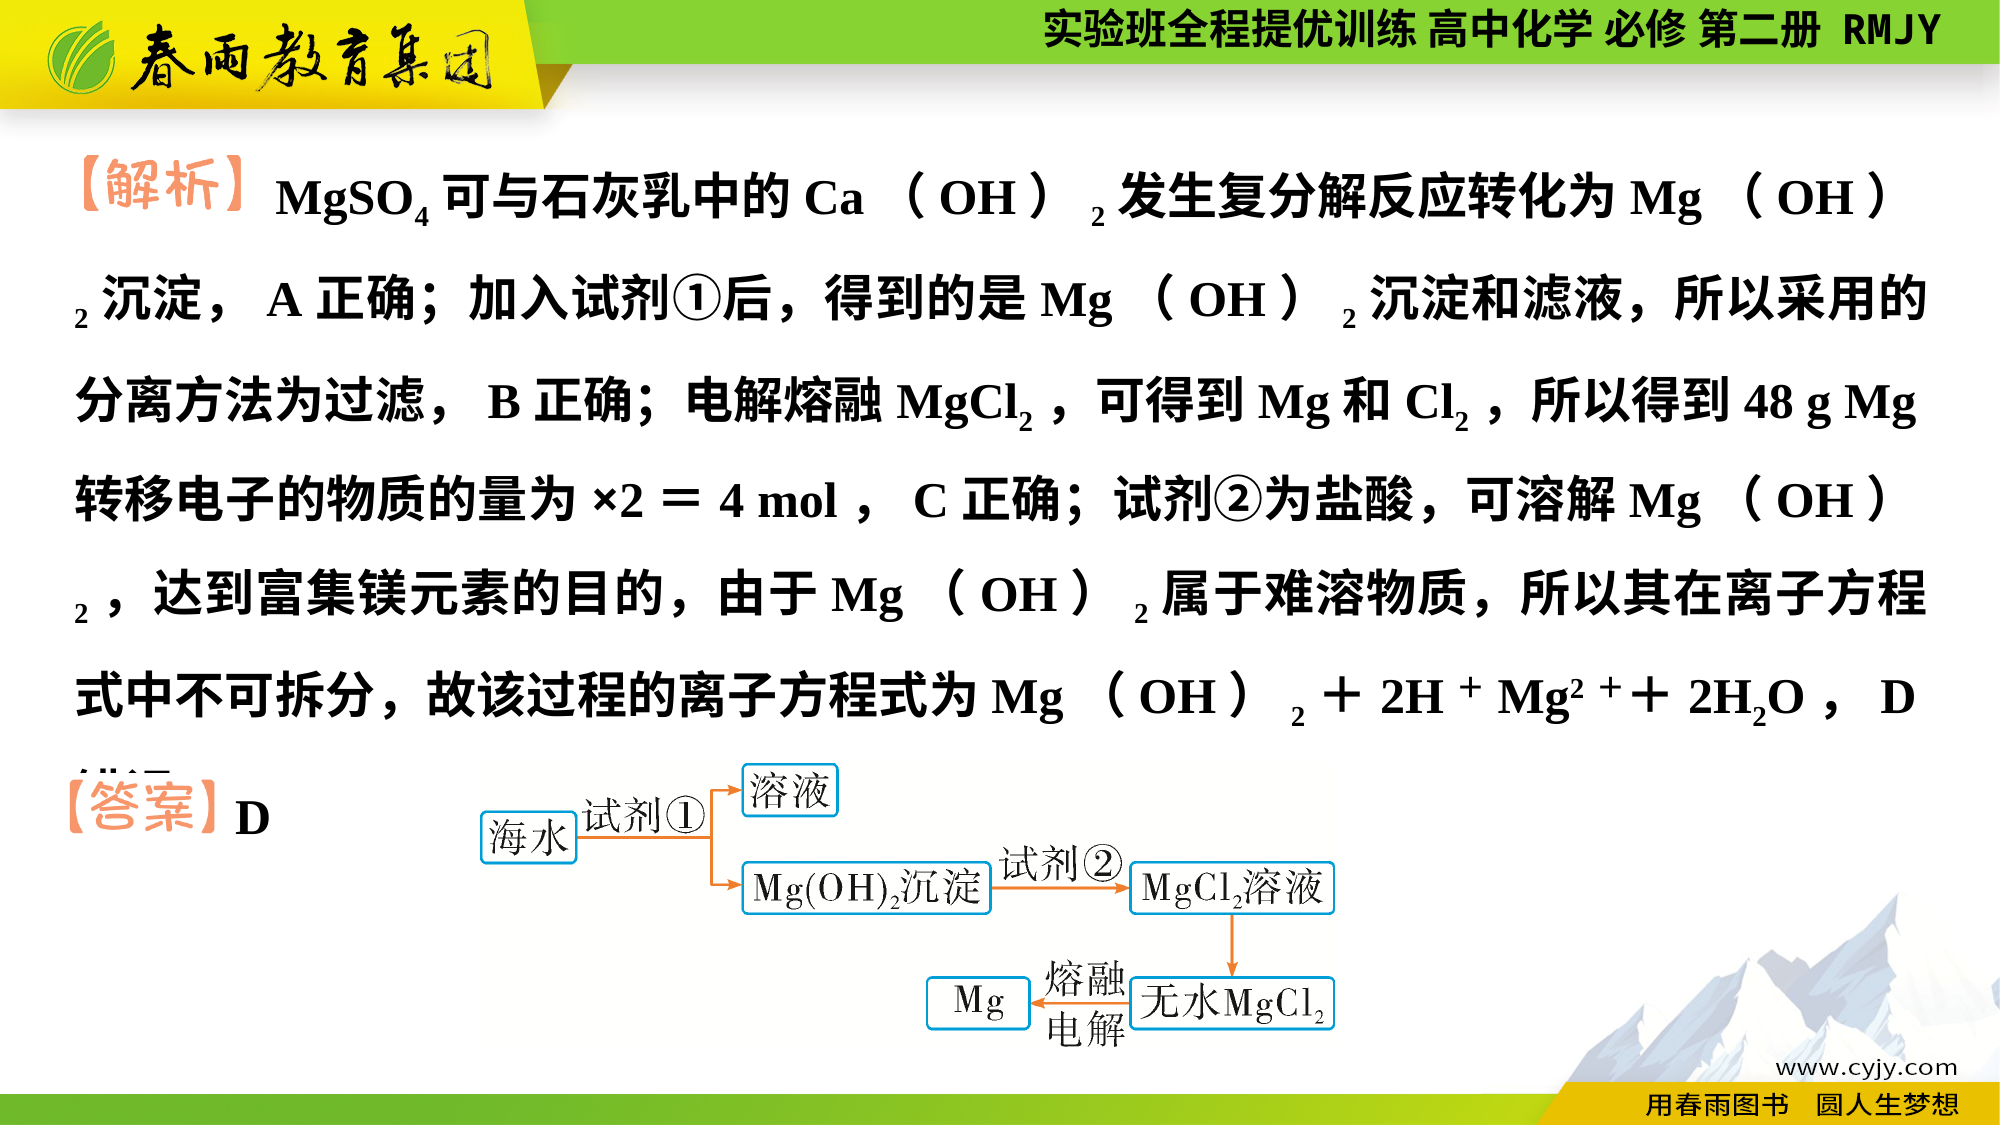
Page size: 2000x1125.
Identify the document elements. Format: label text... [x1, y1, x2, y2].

picture [0, 0, 2000, 1125]
text_box D [220, 747, 1944, 853]
